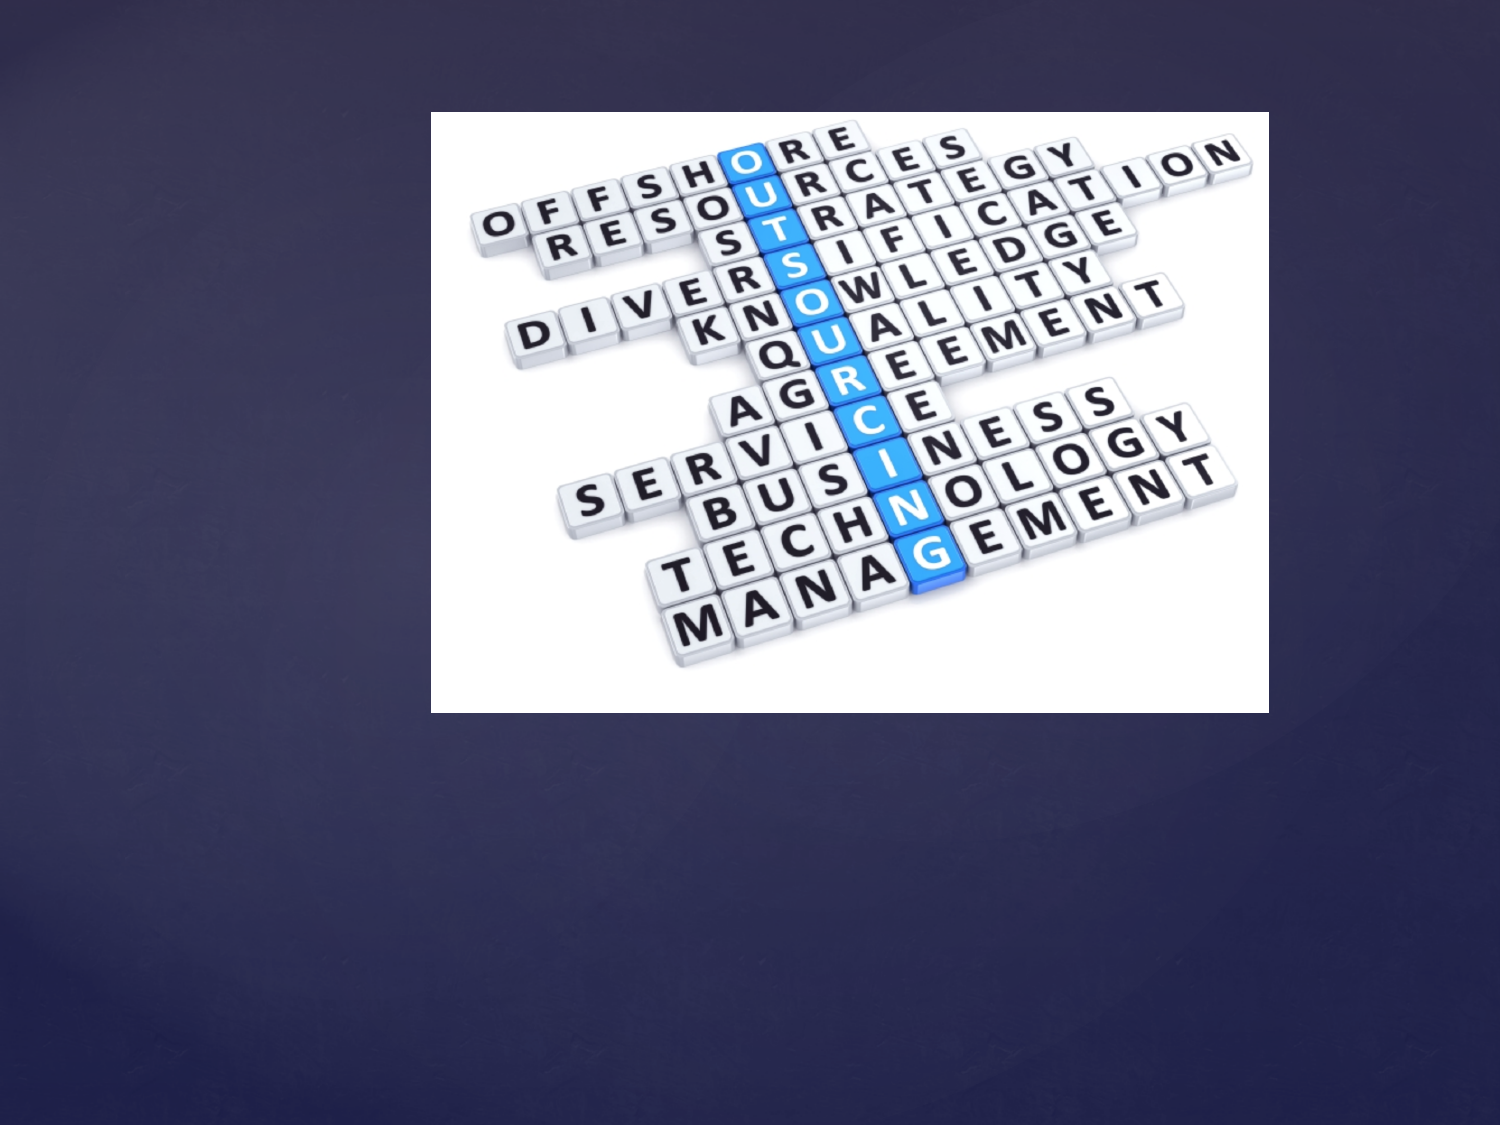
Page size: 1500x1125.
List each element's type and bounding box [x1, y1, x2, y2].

list [349, 111, 1351, 713]
